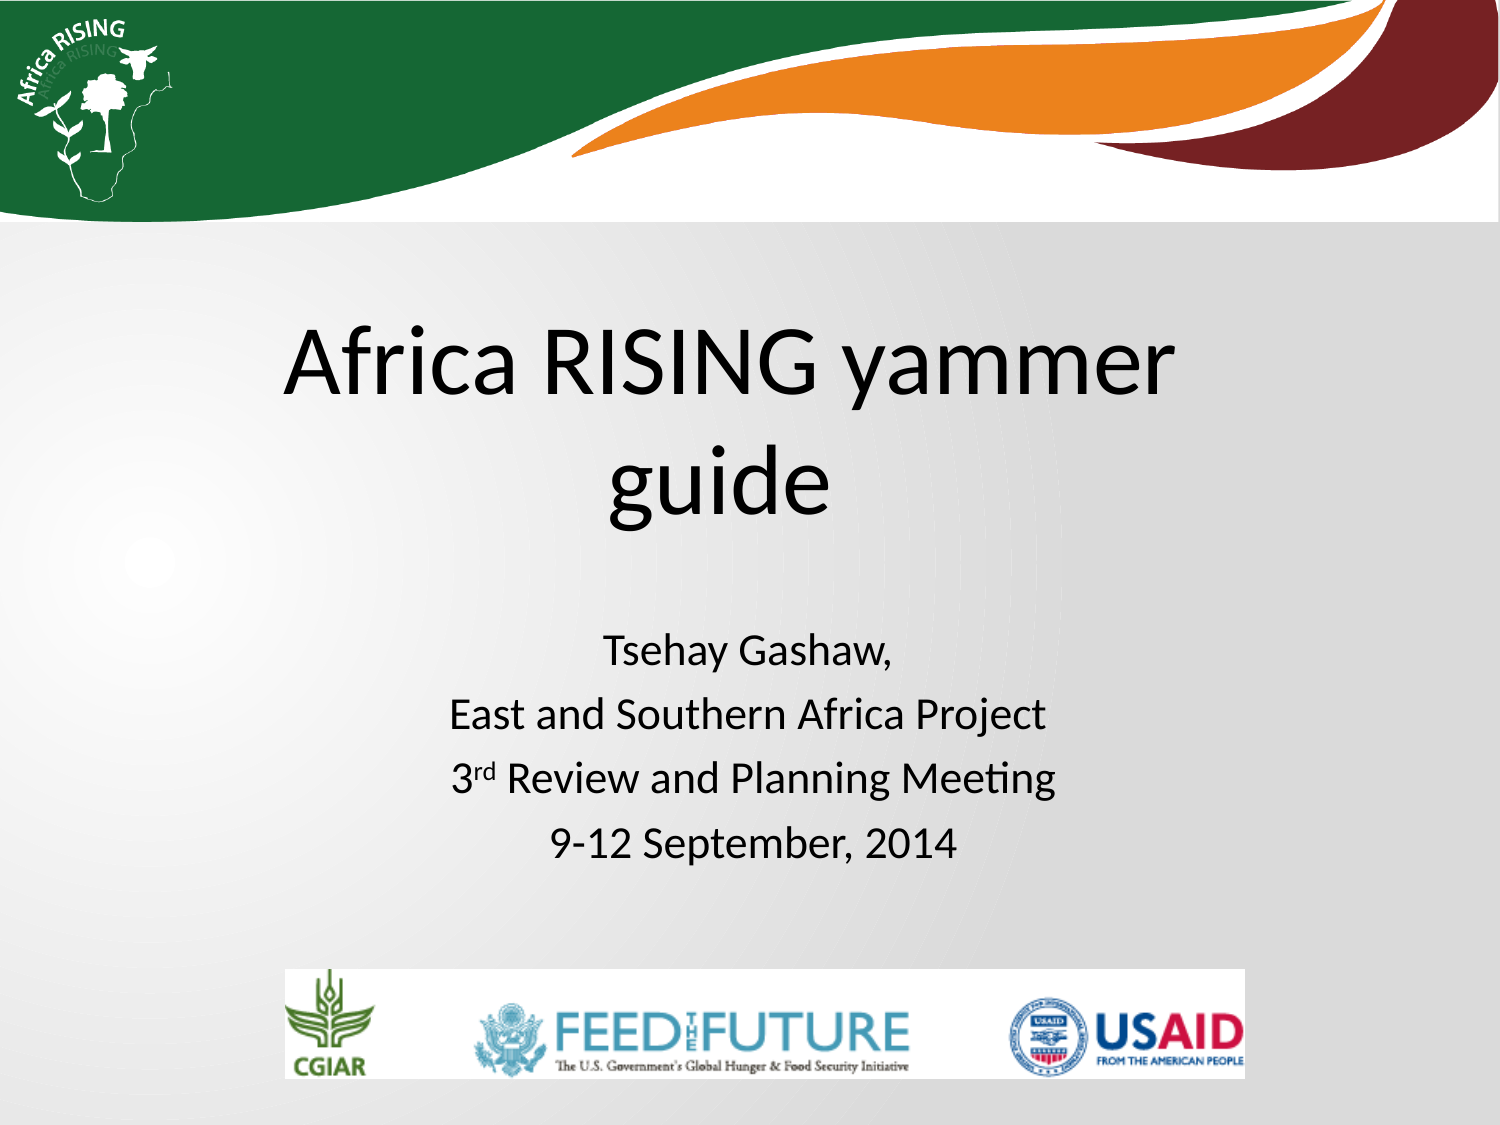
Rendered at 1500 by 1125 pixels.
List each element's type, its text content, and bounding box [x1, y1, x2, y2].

list Africa RISING yammer guide [137, 287, 1307, 550]
picture [285, 969, 1245, 1079]
picture [0, 0, 1499, 222]
list Tsehay Gashaw, East and Southern Africa Project 3rd Review and Planning Meeting 9-12 September, 2014 [312, 612, 1176, 925]
